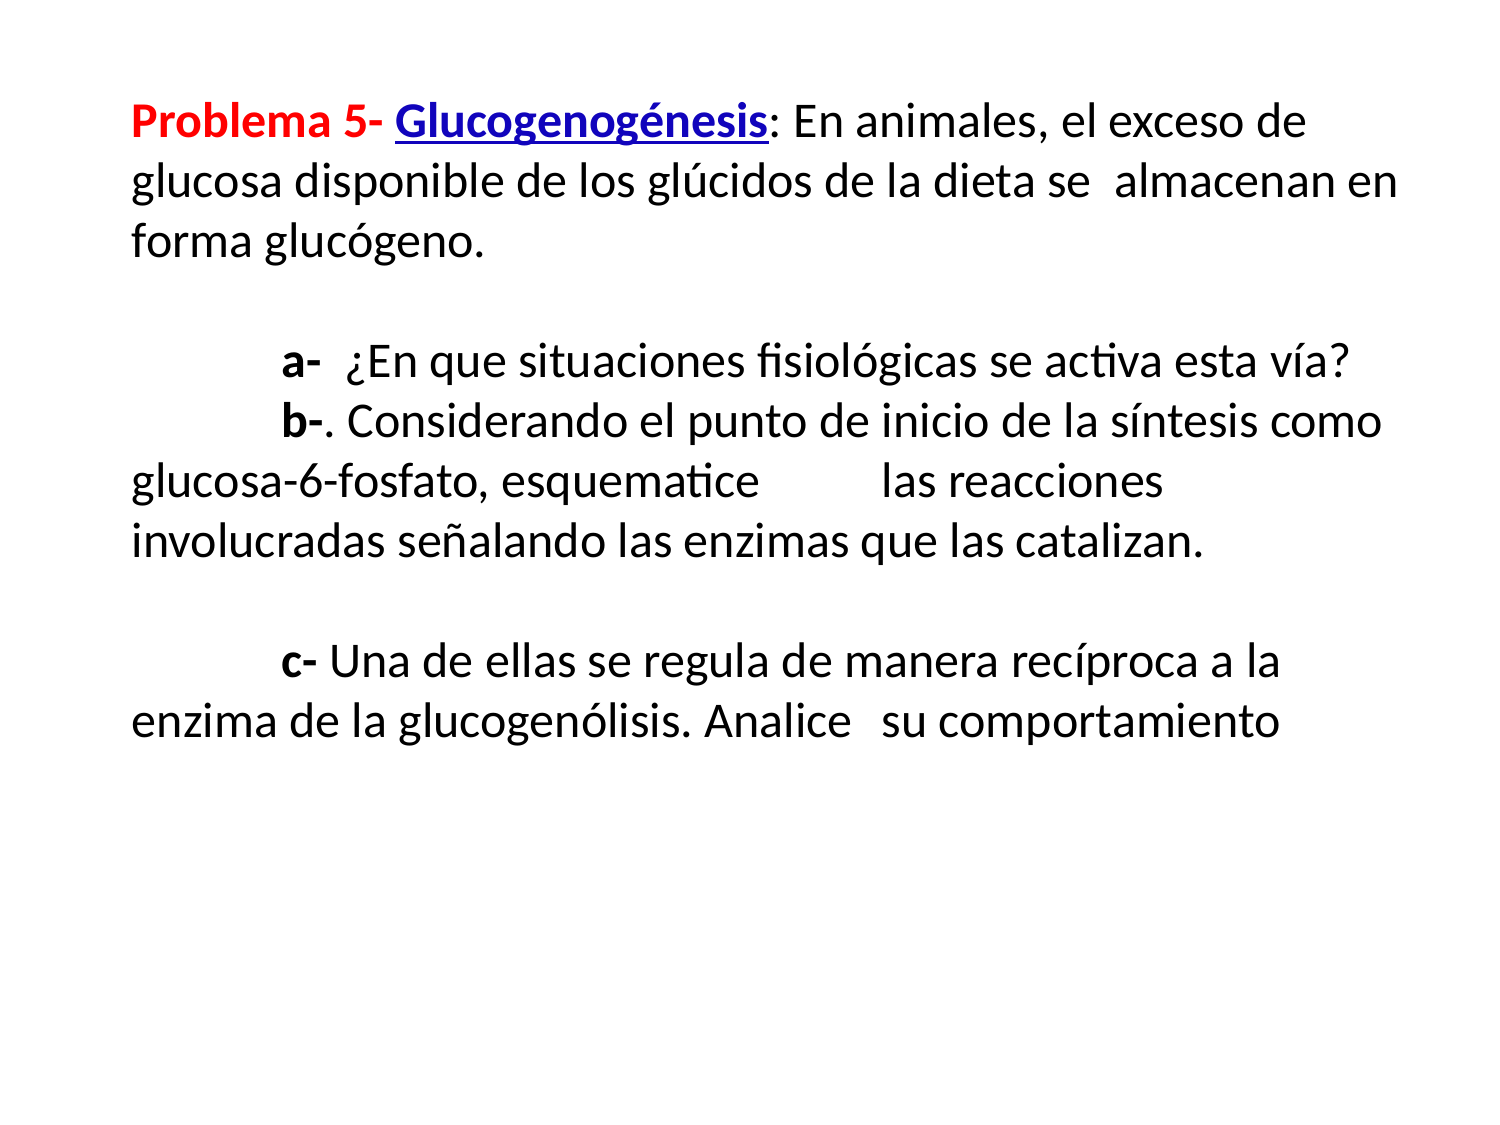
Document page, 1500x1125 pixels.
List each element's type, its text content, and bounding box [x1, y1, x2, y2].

text_box Problema 5- Glucogenogénesis: En animales, el exceso de glucosa disponible de los glúcidos de la dieta se almacenan en forma glucógeno. a- ¿En que situaciones fisiológicas se activa esta vía? b-. Considerando el punto de inicio de la síntesis como glucosa-6-fosfato, esquematice las reacciones involucradas señalando las enzimas que las catalizan. c- Una de ellas se regula de manera recíproca a la enzima de la glucogenólisis. Analice su comportamiento [117, 79, 1418, 875]
